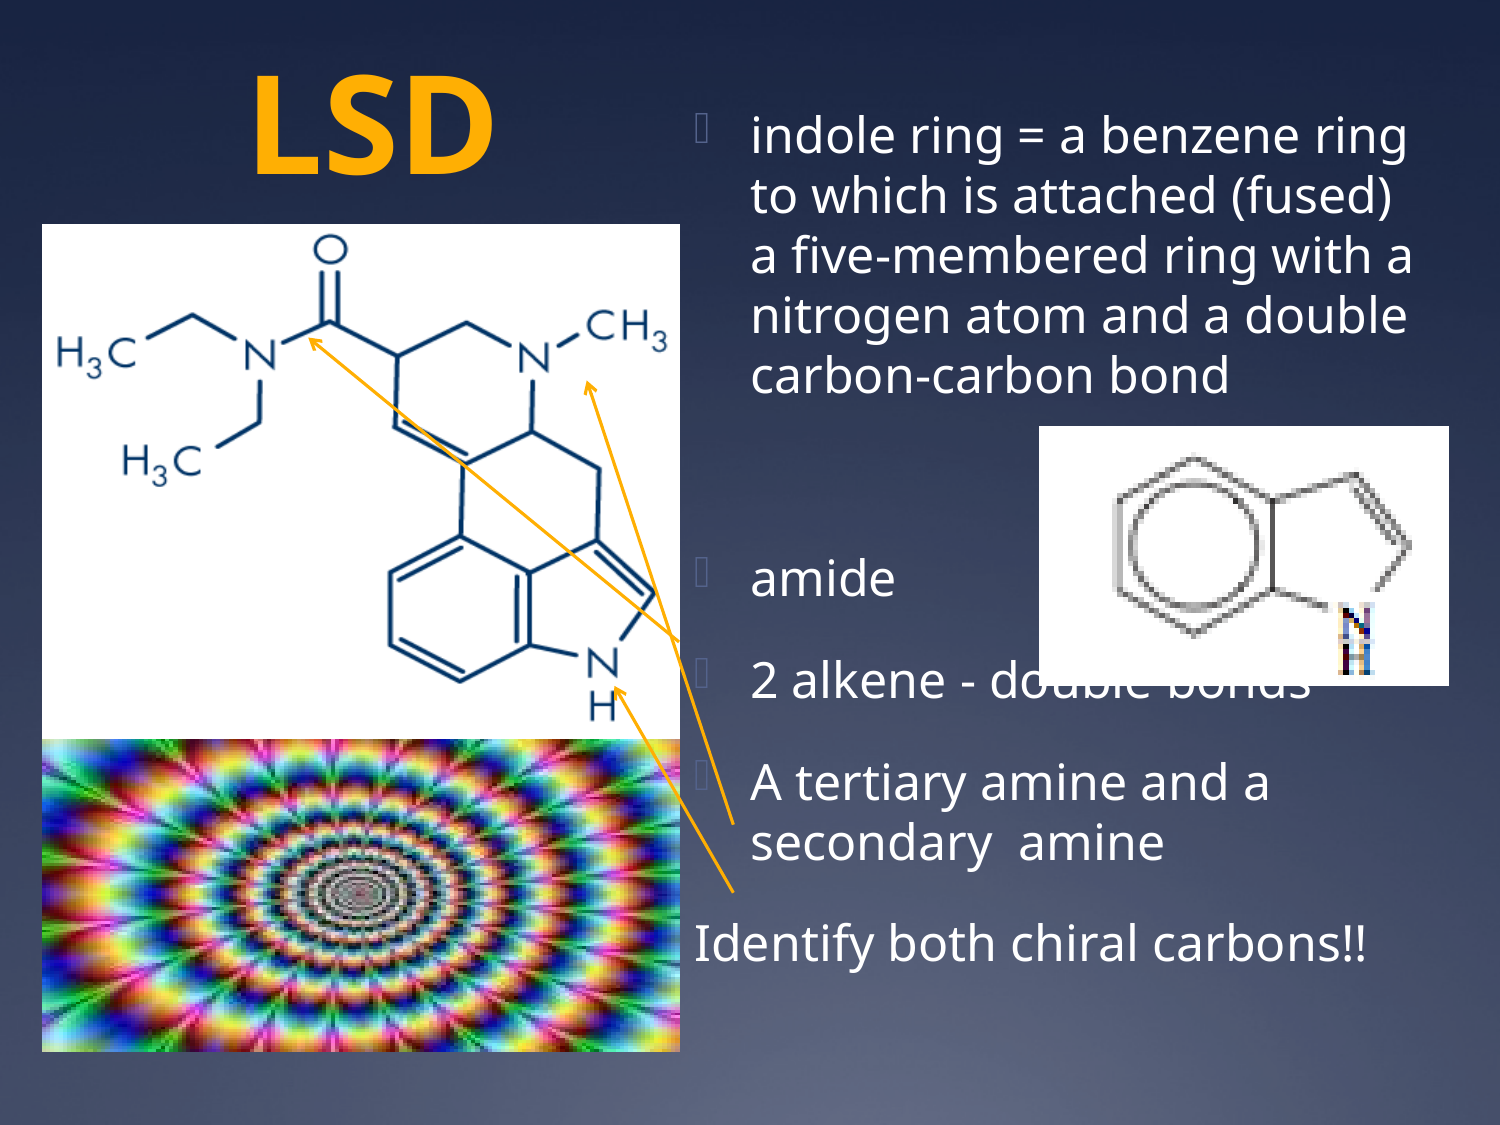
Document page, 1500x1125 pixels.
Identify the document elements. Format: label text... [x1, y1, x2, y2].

title LSD [100, 29, 646, 223]
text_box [307, 336, 681, 643]
list indole ring = a benzene ring to which is attached (fused) a five-membered ring with a nitrogen atom and a double carbon-carbon bond amide 2 alkene - double bonds A tertiary amine and a secondary amine Identify both chiral carbons!! [679, 95, 1449, 1052]
picture [1038, 425, 1450, 687]
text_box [436, 528, 884, 677]
picture [40, 223, 681, 1053]
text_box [569, 728, 779, 850]
